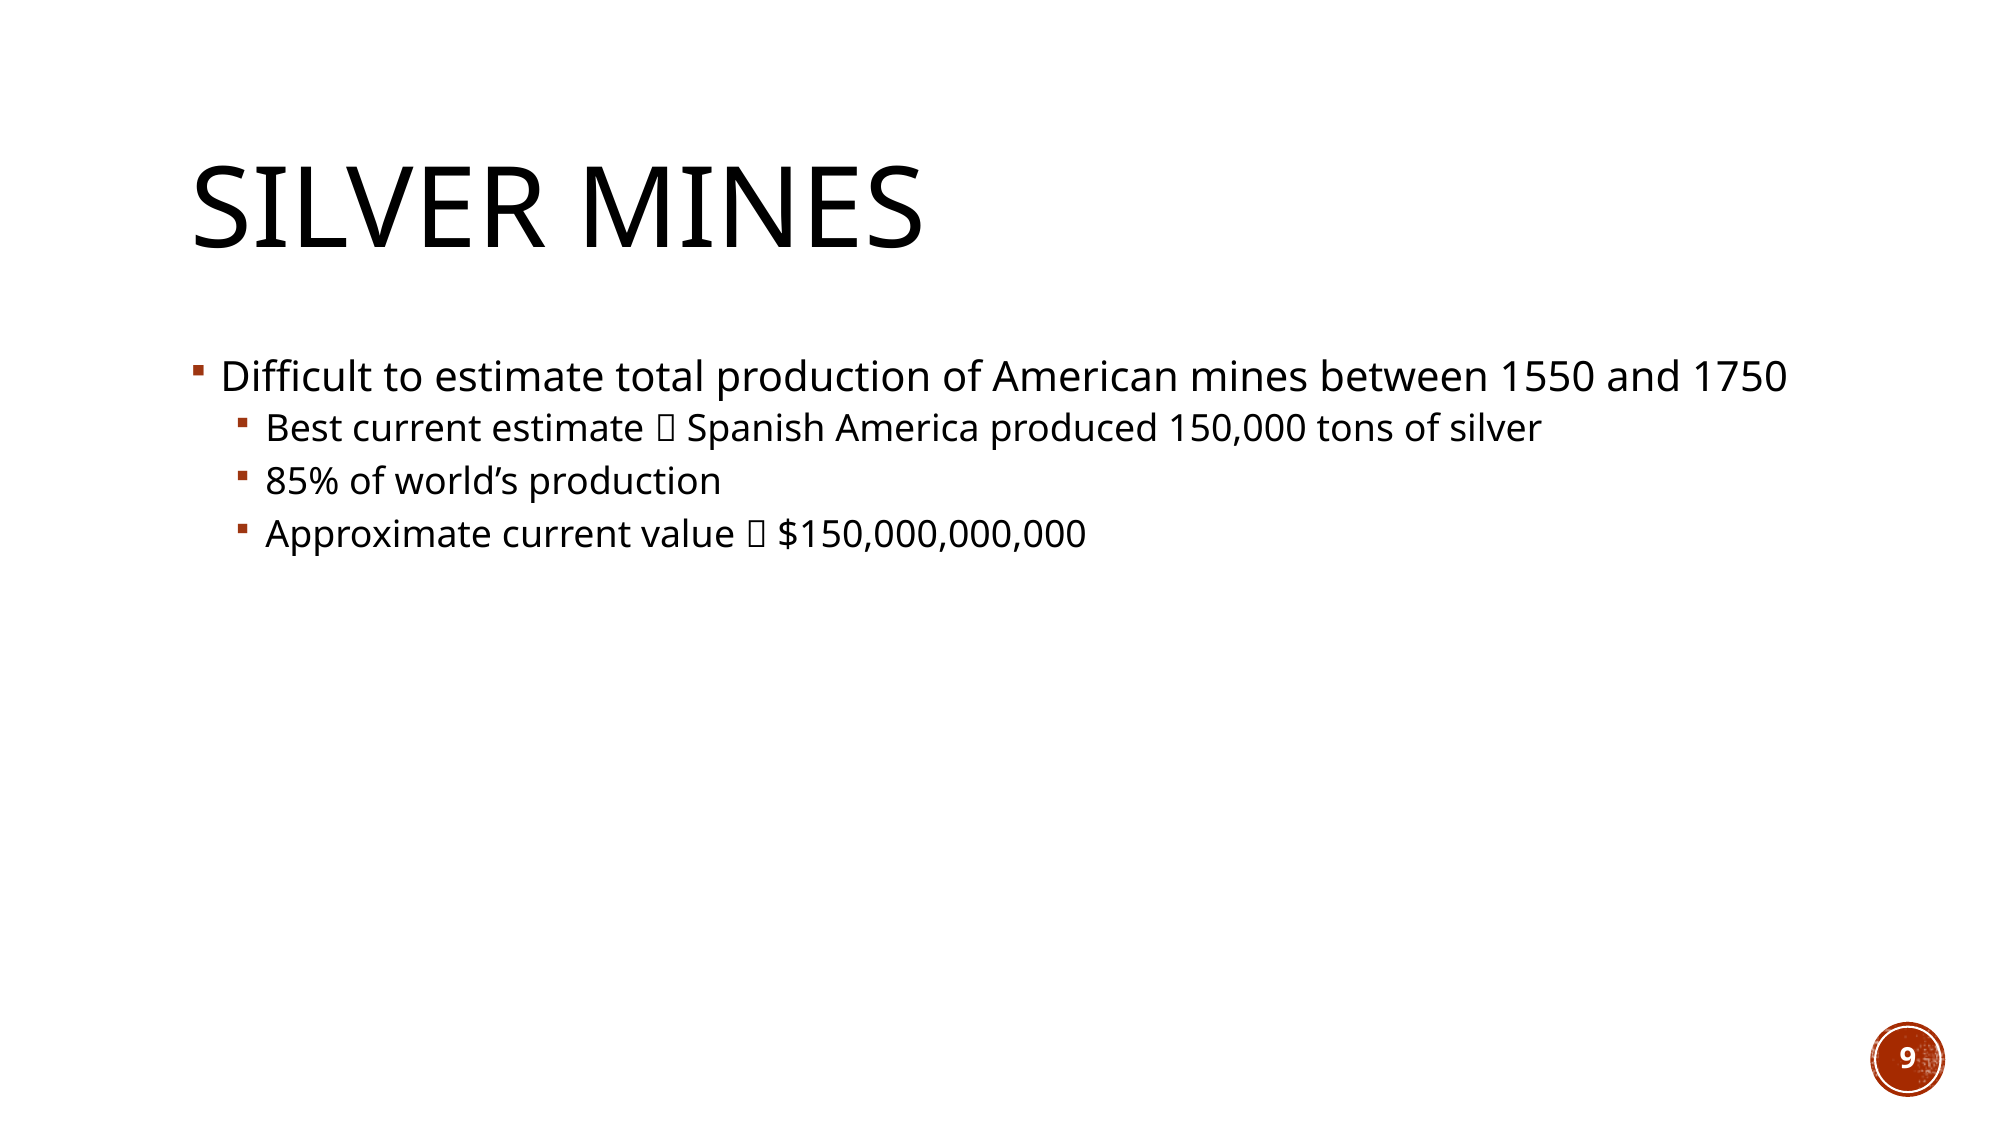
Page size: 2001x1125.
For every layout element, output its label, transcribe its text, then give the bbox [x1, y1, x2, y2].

slide_number 9 [1855, 1028, 1961, 1089]
title Silver Mines [175, 79, 1826, 344]
list Difficult to estimate total production of American mines between 1550 and 1750 Best current estimate  Spanish America produced 150,000 tons of silver 85% of world’s production Approximate current value  $150,000,000,000 [175, 348, 1826, 1013]
